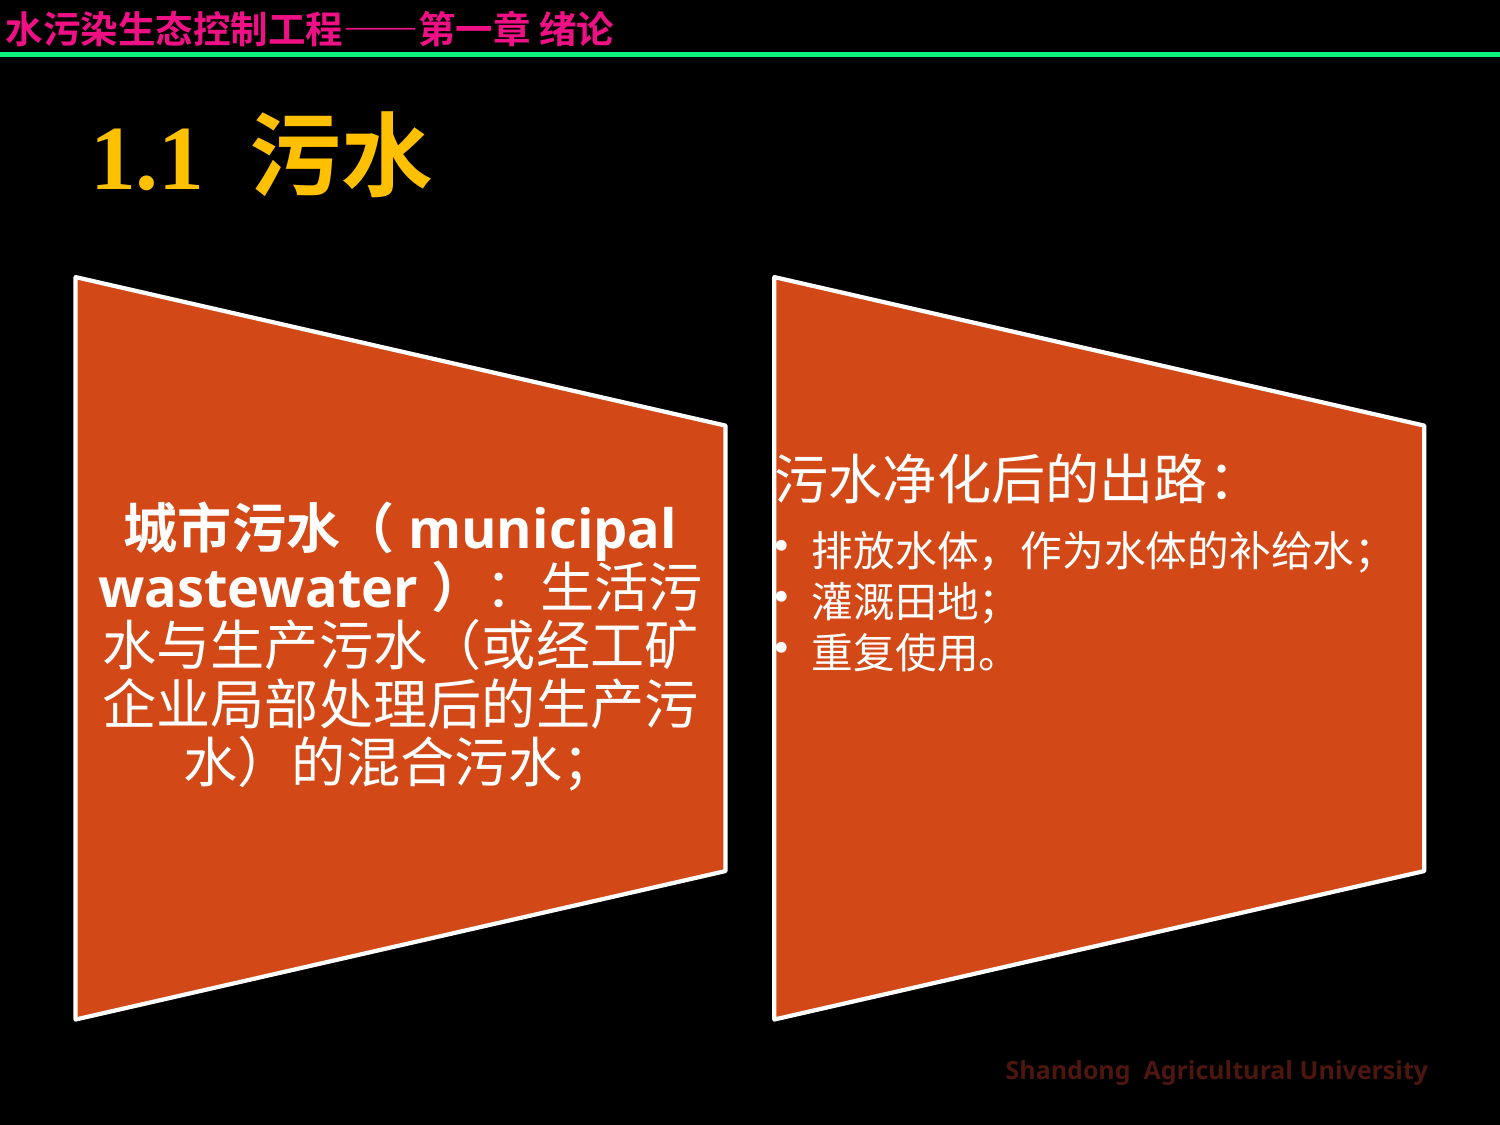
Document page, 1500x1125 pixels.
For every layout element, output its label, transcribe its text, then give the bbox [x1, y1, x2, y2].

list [74, 276, 1426, 1020]
title 1.1 污水 [75, 59, 1425, 248]
